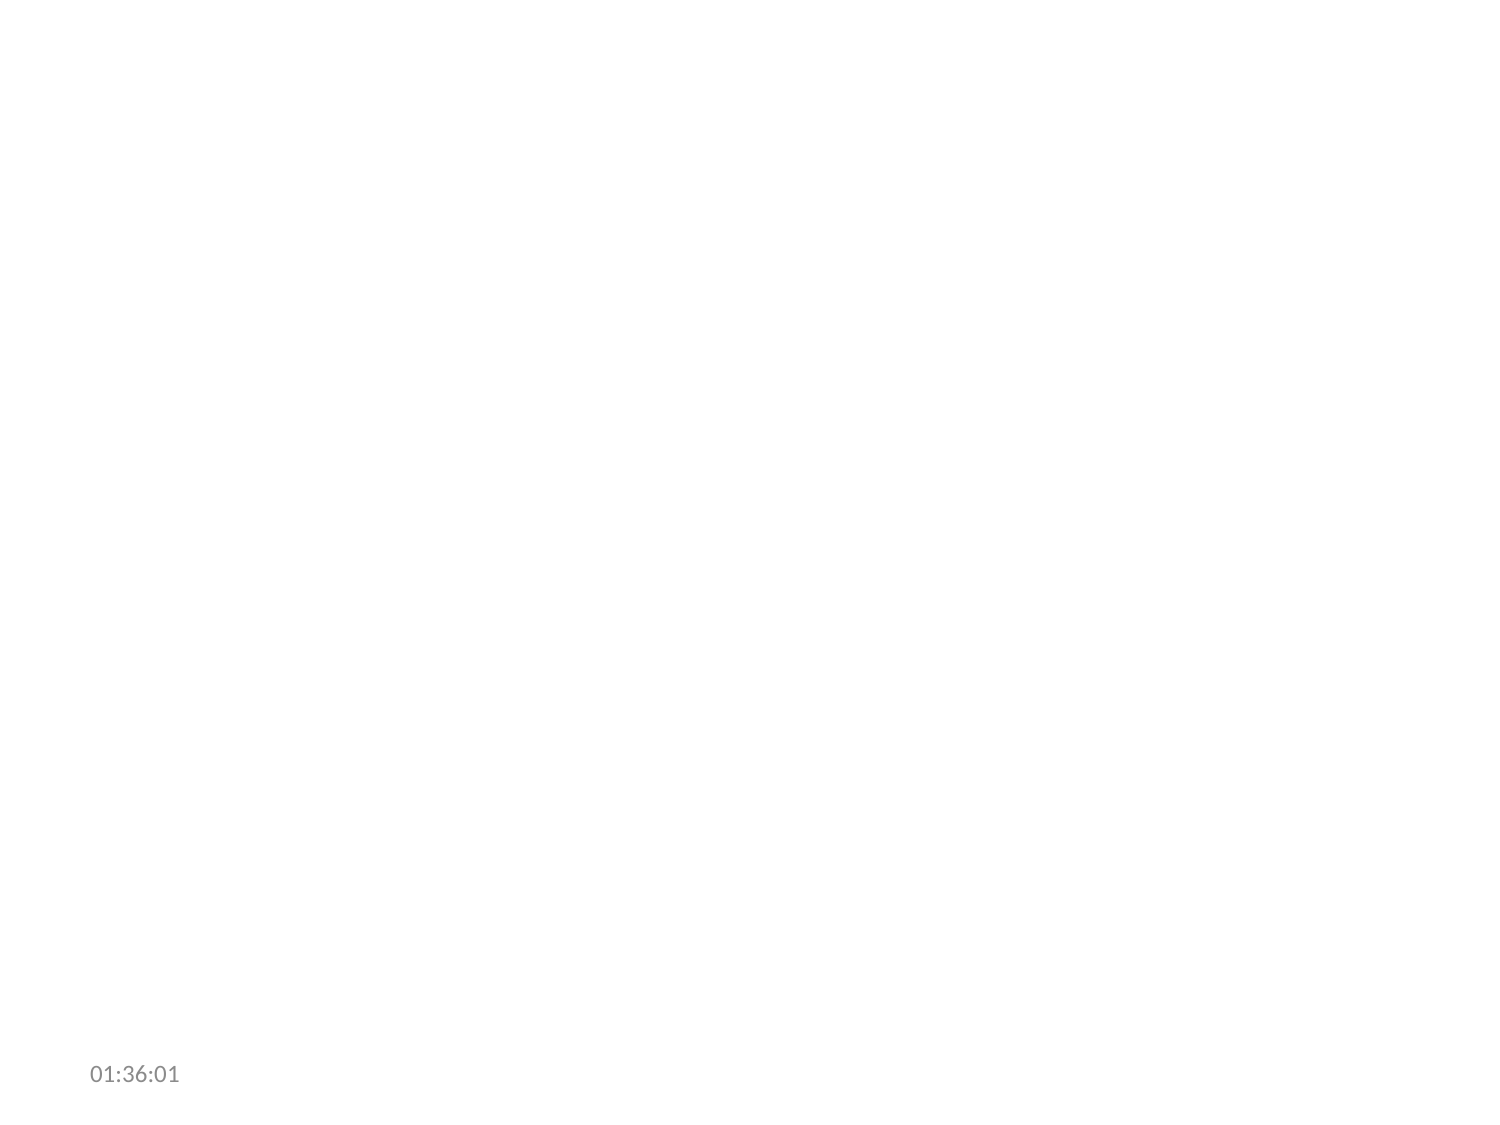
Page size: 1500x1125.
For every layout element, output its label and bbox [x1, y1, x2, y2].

slide_number [75, 1042, 425, 1103]
